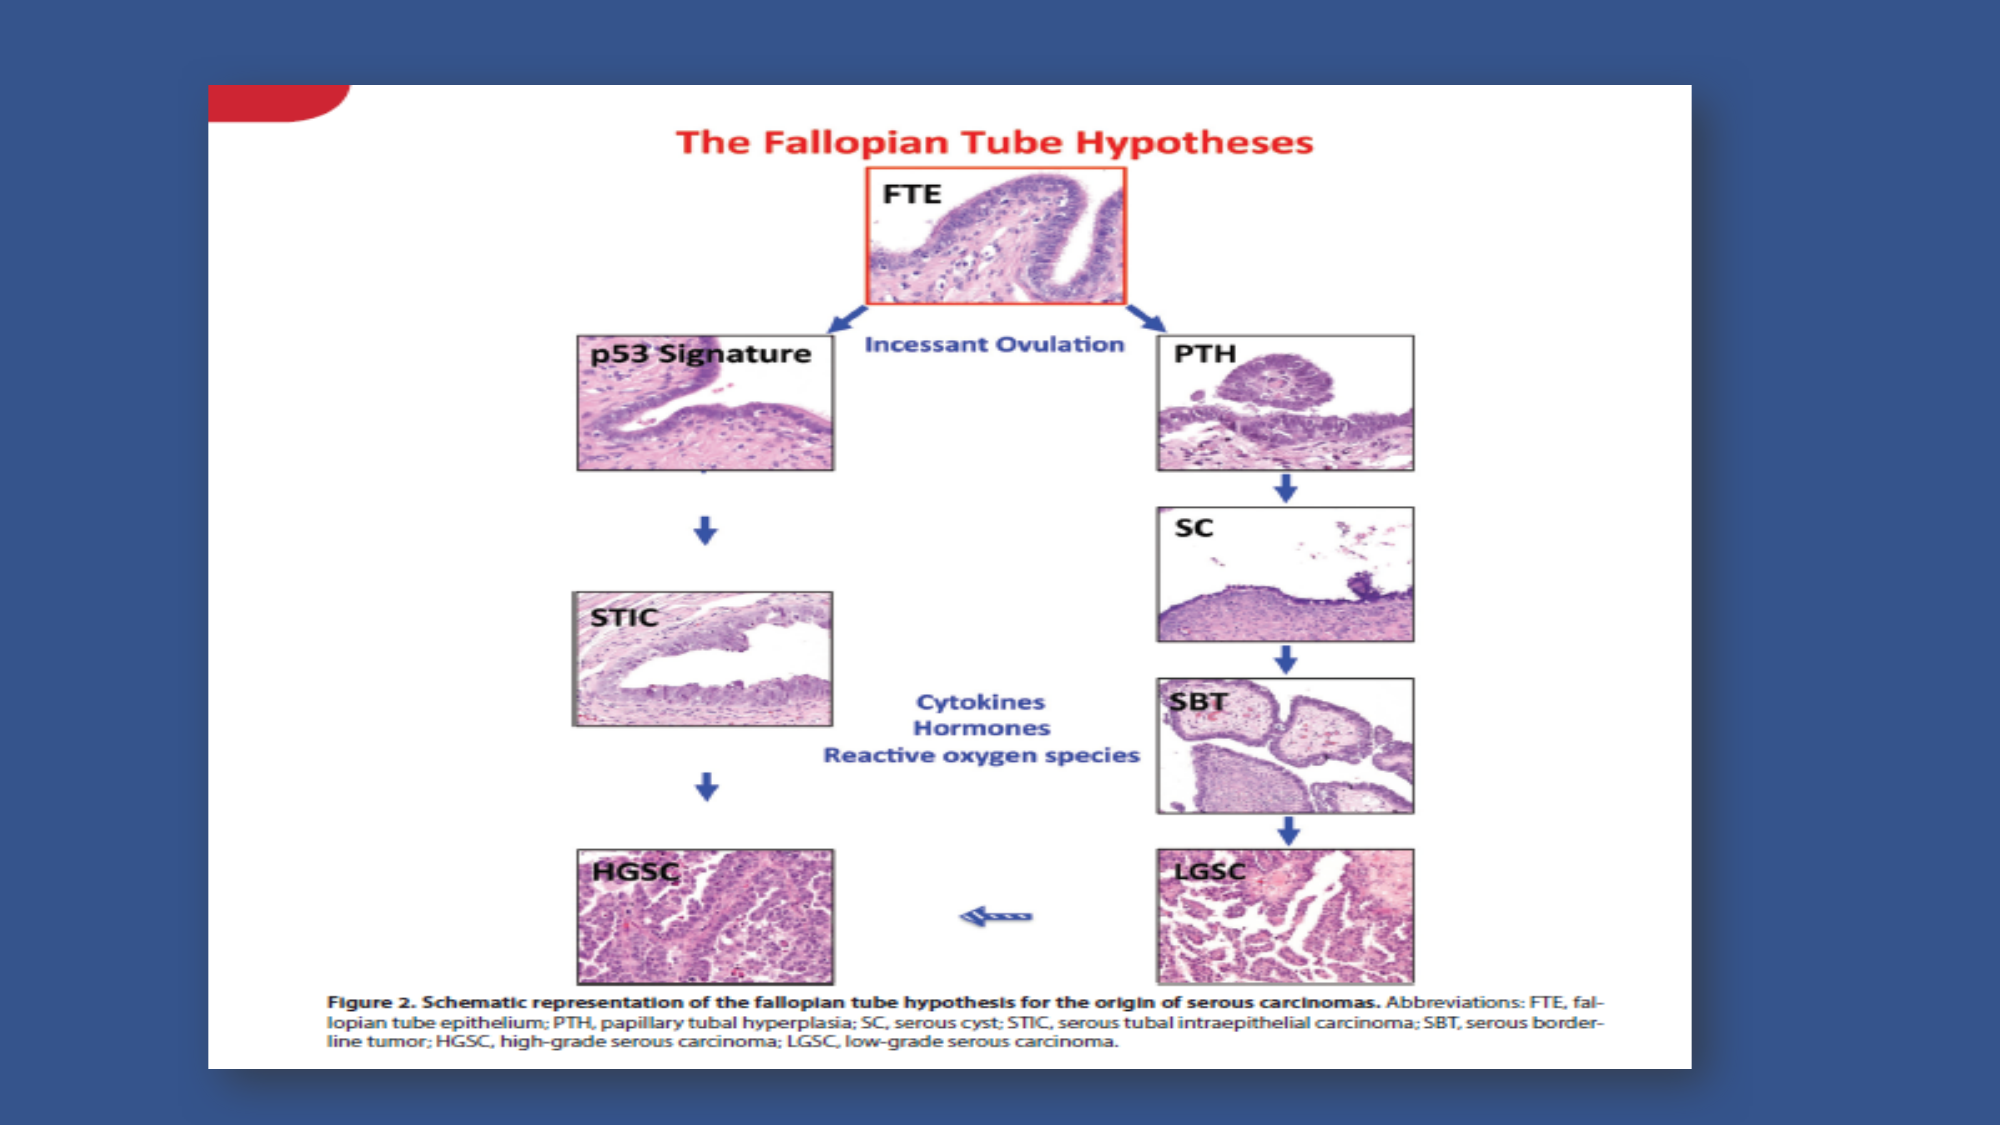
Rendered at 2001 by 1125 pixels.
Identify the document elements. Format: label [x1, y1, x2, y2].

list [208, 85, 1692, 1069]
